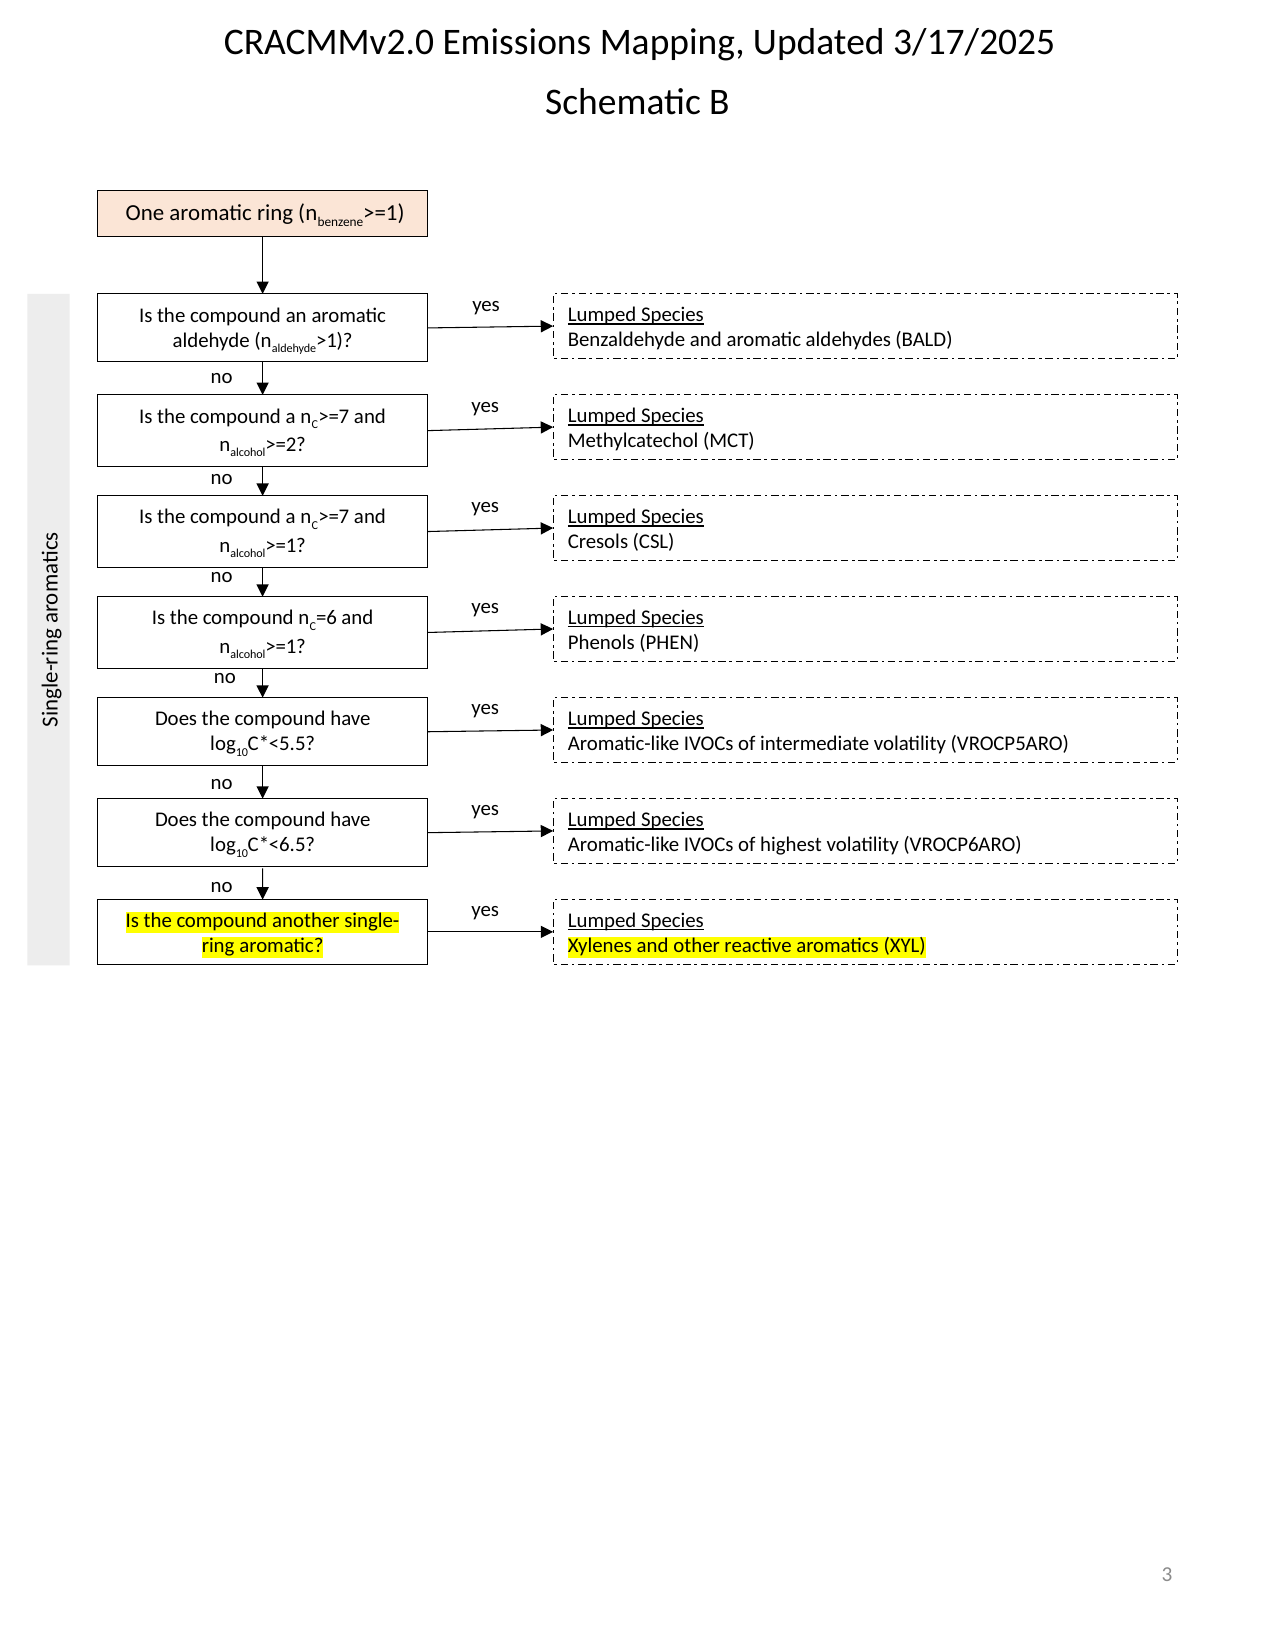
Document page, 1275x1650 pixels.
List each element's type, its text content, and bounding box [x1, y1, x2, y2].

text_box Lumped Species Methylcatechol (MCT) [553, 394, 1178, 460]
slide_number 3 [900, 1529, 1188, 1618]
text_box Is the compound nC=6 and nalcohol>=1? [97, 596, 428, 669]
text_box CRACMMv2.0 Emissions Mapping, Updated 3/17/2025 [209, 9, 1092, 70]
text_box Is the compound another single-ring aromatic? [97, 899, 428, 965]
text_box Does the compound have log10C*<6.5? [97, 798, 428, 867]
text_box Is the compound an aromatic aldehyde (naldehyde>1)? [97, 293, 428, 362]
text_box Is the compound a nC>=7 and nalcohol>=2? [97, 394, 428, 467]
text_box Lumped Species Phenols (PHEN) [553, 596, 1178, 662]
text_box Lumped Species Xylenes and other reactive aromatics (XYL) [553, 899, 1178, 965]
text_box no [189, 655, 251, 695]
text_box yes [448, 787, 522, 827]
text_box Schematic B [387, 69, 888, 130]
text_box Lumped Species Benzaldehyde and aromatic aldehydes (BALD) [553, 293, 1178, 359]
text_box Is the compound a nC>=7 and nalcohol>=1? [97, 495, 428, 568]
text_box no [186, 456, 248, 496]
text_box Lumped Species Cresols (CSL) [553, 495, 1178, 561]
text_box Single-ring aromatics [27, 293, 70, 966]
text_box no [186, 554, 248, 595]
text_box yes [448, 383, 522, 424]
text_box yes [448, 484, 522, 525]
text_box Does the compound have log10C*<5.5? [97, 697, 428, 766]
text_box Lumped Species Aromatic-like IVOCs of intermediate volatility (VROCP5ARO) [553, 697, 1178, 763]
text_box yes [448, 887, 522, 928]
text_box no [186, 355, 248, 396]
text_box no [186, 867, 248, 904]
text_box yes [449, 283, 523, 323]
text_box yes [448, 686, 522, 727]
text_box Lumped Species Aromatic-like IVOCs of highest volatility (VROCP6ARO) [553, 798, 1178, 864]
text_box One aromatic ring (nbenzene>=1) [97, 190, 428, 237]
text_box yes [448, 585, 522, 626]
text_box no [186, 761, 248, 802]
